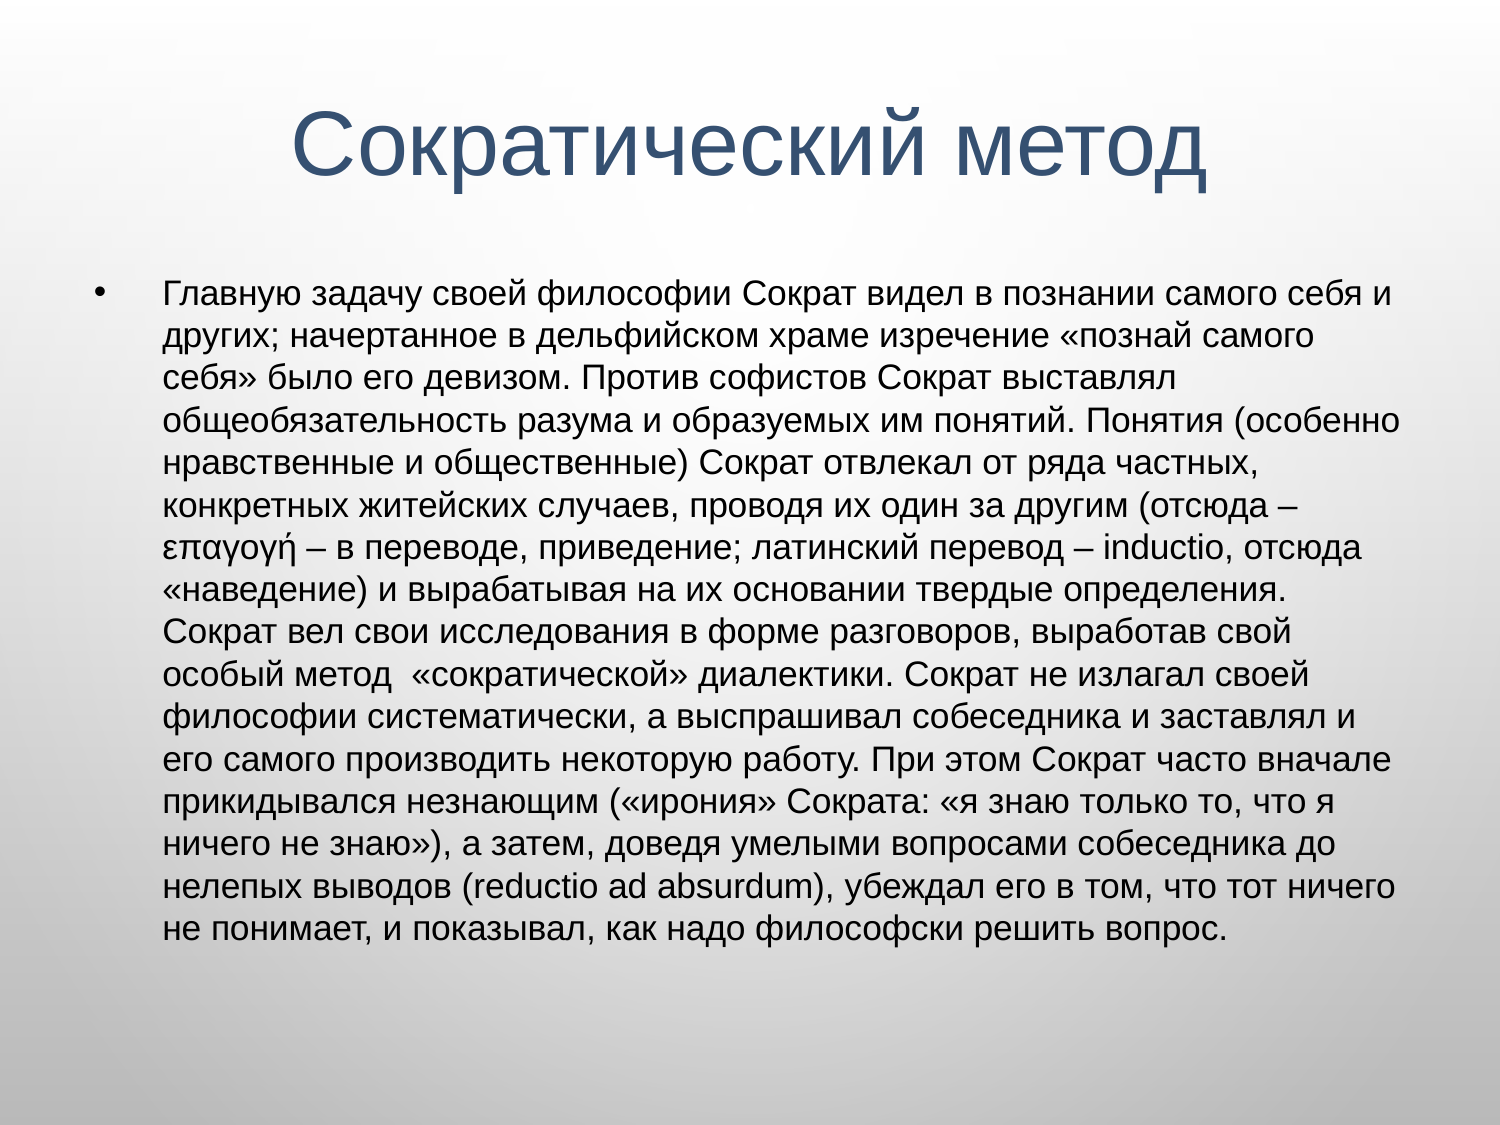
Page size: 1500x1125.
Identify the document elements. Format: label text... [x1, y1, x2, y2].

title Сократический метод [75, 45, 1425, 233]
picture [0, 0, 1500, 1125]
list Главную задачу своей философии Сократ видел в познании самого себя и других; начертанное в дельфийском храме изречение «познай самого себя» было его девизом. Против софистов Сократ выставлял общеобязательность разума и образуемых им понятий. Понятия (особенно нравственные и общественные) Сократ отвлекал от ряда частных, конкретных житейских случаев, проводя их один за другим (отсюда – επαγογή – в переводе, приведение; латинский перевод – inductio, отсюда «наведение) и вырабатывая на их основании твердые определения. Сократ вел свои исследования в форме разговоров, выработав свой особый метод «сократической» диалектики. Сократ не излагал своей философии систематически, а выспрашивал собеседника и заставлял и его самого производить некоторую работу. При этом Сократ часто вначале прикидывался незнающим («ирония» Сократа: «я знаю только то, что я ничего не знаю»), а затем, доведя умелыми вопросами собеседника до нелепых выводов (reductio ad absurdum), убеждал его в том, что тот ничего не понимает, и показывал, как надо философски решить вопрос. [75, 262, 1425, 1005]
